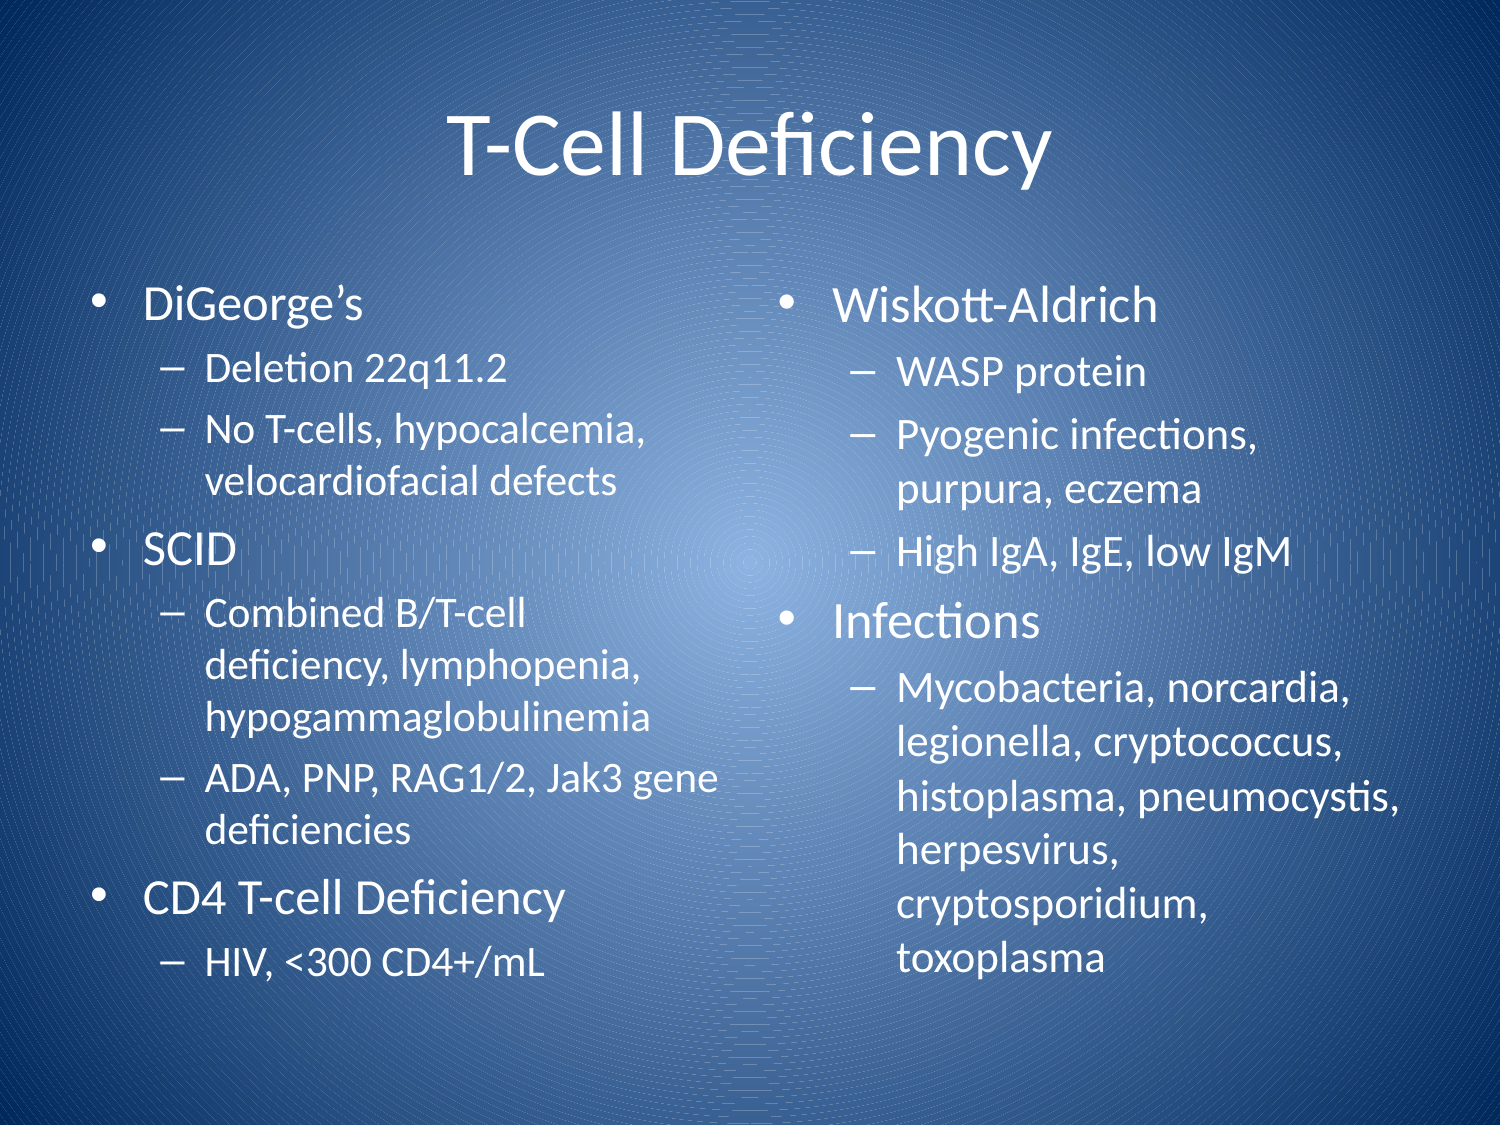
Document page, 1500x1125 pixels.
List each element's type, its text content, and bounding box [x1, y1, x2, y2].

title T-Cell Deficiency [75, 45, 1425, 233]
list Wiskott-Aldrich WASP protein Pyogenic infections, purpura, eczema High IgA, IgE, low IgM Infections Mycobacteria, norcardia, legionella, cryptococcus, histoplasma, pneumocystis, herpesvirus, cryptosporidium, toxoplasma [762, 262, 1425, 1005]
list DiGeorge’s Deletion 22q11.2 No T-cells, hypocalcemia, velocardiofacial defects SCID Combined B/T-cell deficiency, lymphopenia, hypogammaglobulinemia ADA, PNP, RAG1/2, Jak3 gene deficiencies CD4 T-cell Deficiency HIV, <300 CD4+/mL [75, 262, 738, 1005]
